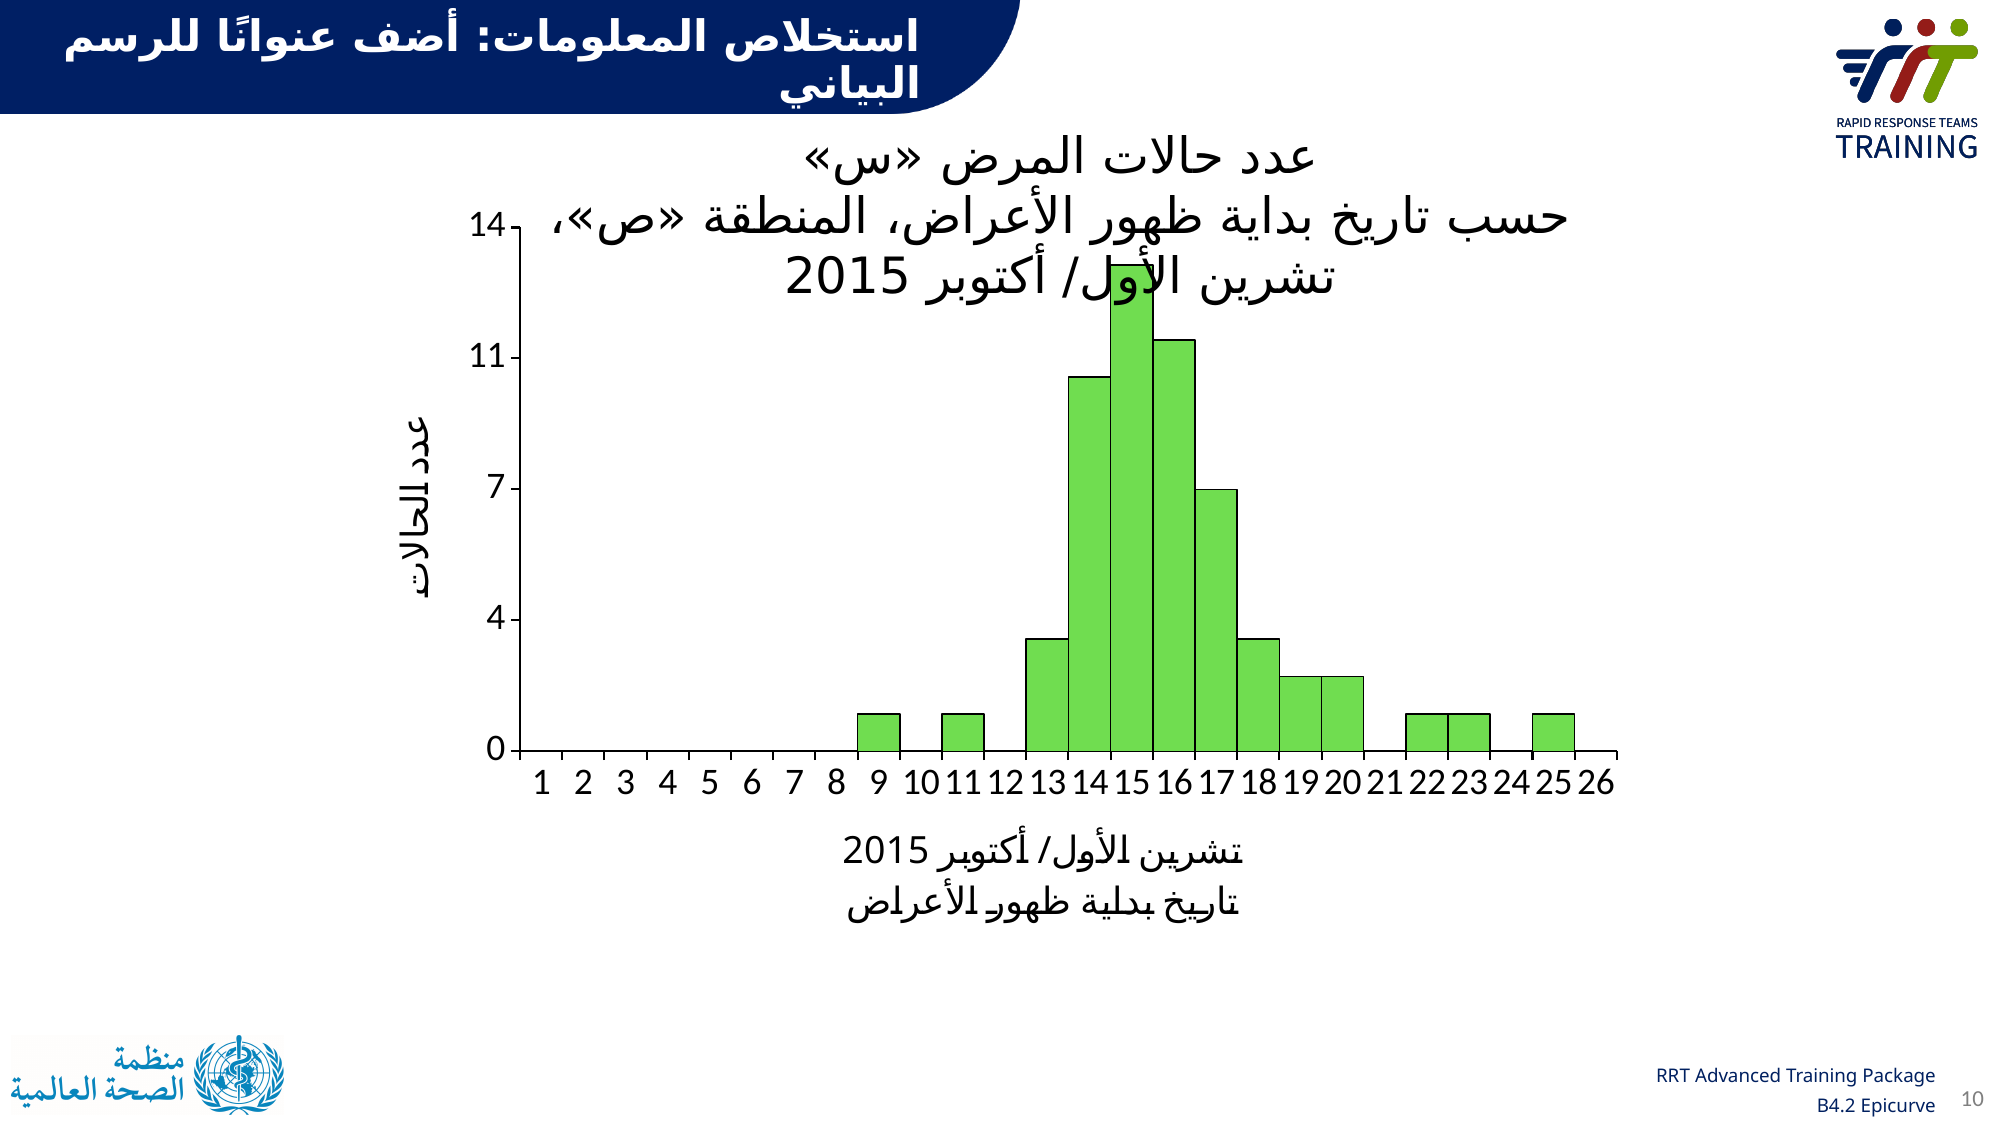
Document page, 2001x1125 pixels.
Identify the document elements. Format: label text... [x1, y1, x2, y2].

picture [11, 1035, 284, 1115]
picture [1835, 19, 1978, 167]
chart [376, 187, 1624, 938]
picture [0, 0, 1021, 114]
picture [241, 1050, 247, 1059]
text_box عدد حالات المرض «س» حسب تاريخ بداية ظهور الأعراض، المنطقة «ص»، تشرين الأول/ أكتوبر 2015 [476, 115, 1645, 311]
text_box استخلاص المعلومات: أضف عنوانًا للرسم البياني [12, 6, 929, 116]
